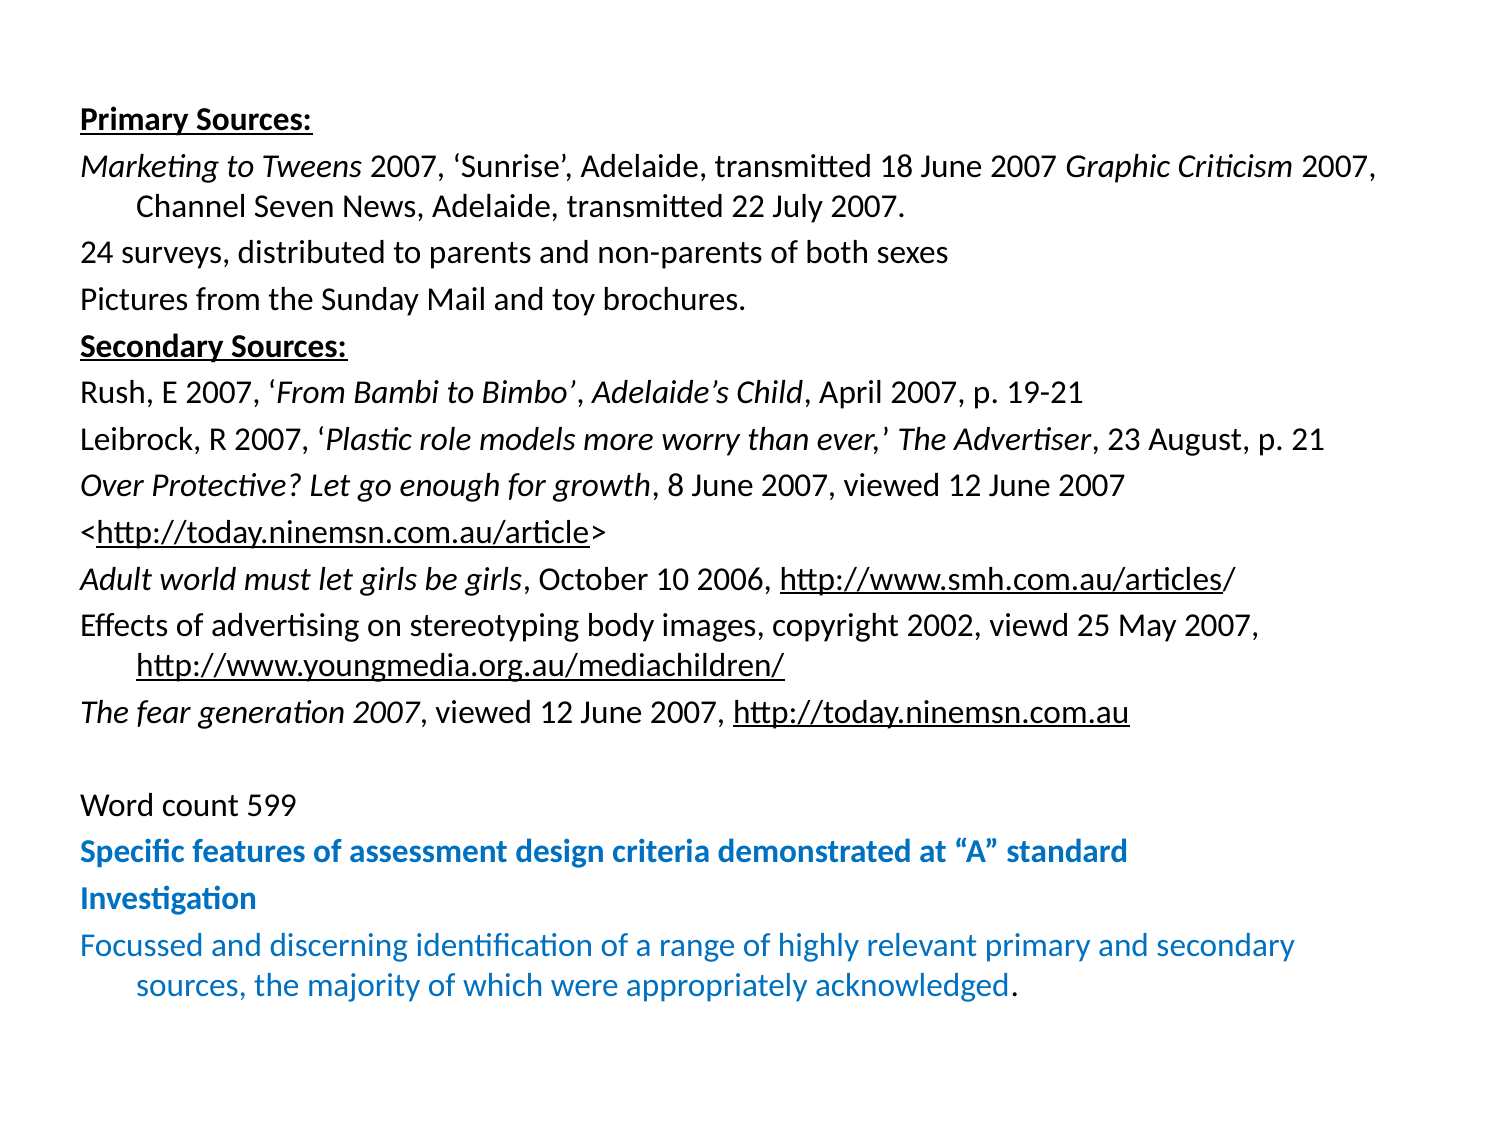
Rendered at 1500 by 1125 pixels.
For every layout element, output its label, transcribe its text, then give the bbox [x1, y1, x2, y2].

list Primary Sources: Marketing to Tweens 2007, ‘Sunrise’, Adelaide, transmitted 18 June 2007 Graphic Criticism 2007, Channel Seven News, Adelaide, transmitted 22 July 2007. 24 surveys, distributed to parents and non-parents of both sexes Pictures from the Sunday Mail and toy brochures. Secondary Sources: Rush, E 2007, ‘From Bambi to Bimbo’, Adelaide’s Child, April 2007, p. 19-21 Leibrock, R 2007, ‘Plastic role models more worry than ever,’ The Advertiser, 23 August, p. 21 Over Protective? Let go enough for growth, 8 June 2007, viewed 12 June 2007 <http://today.ninemsn.com.au/article> Adult world must let girls be girls, October 10 2006, http://www.smh.com.au/articles/ Effects of advertising on stereotyping body images, copyright 2002, viewd 25 May 2007, http://www.youngmedia.org.au/mediachildren/ The fear generation 2007, viewed 12 June 2007, http://today.ninemsn.com.au Word count 599 Specific features of assessment design criteria demonstrated at “A” standard Investigation Focussed and discerning identification of a range of highly relevant primary and secondary sources, the majority of which were appropriately acknowledged. [64, 90, 1415, 1005]
